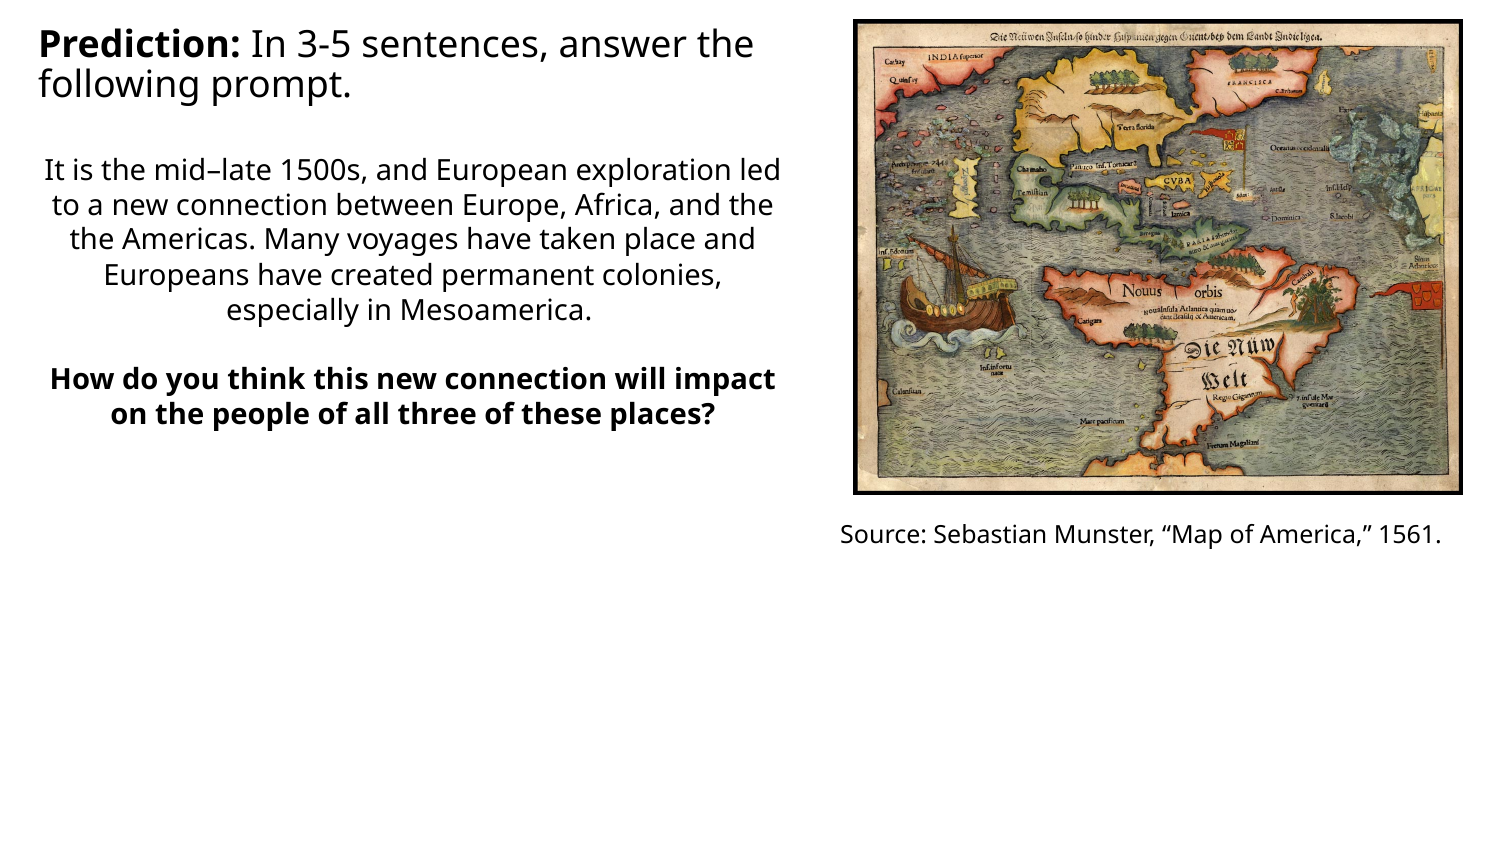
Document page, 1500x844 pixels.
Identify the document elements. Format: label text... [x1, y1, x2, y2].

list Prediction: In 3-5 sentences, answer the following prompt. It is the mid–late 1500s, and European exploration led to a new connection between Europe, Africa, and the the Americas. Many voyages have taken place and Europeans have created permanent colonies, especially in Mesoamerica. How do you think this new connection will impact on the people of all three of these places? [26, 19, 800, 608]
picture [853, 19, 1463, 496]
text_box Source: Sebastian Munster, “Map of America,” 1561. [825, 503, 1471, 595]
